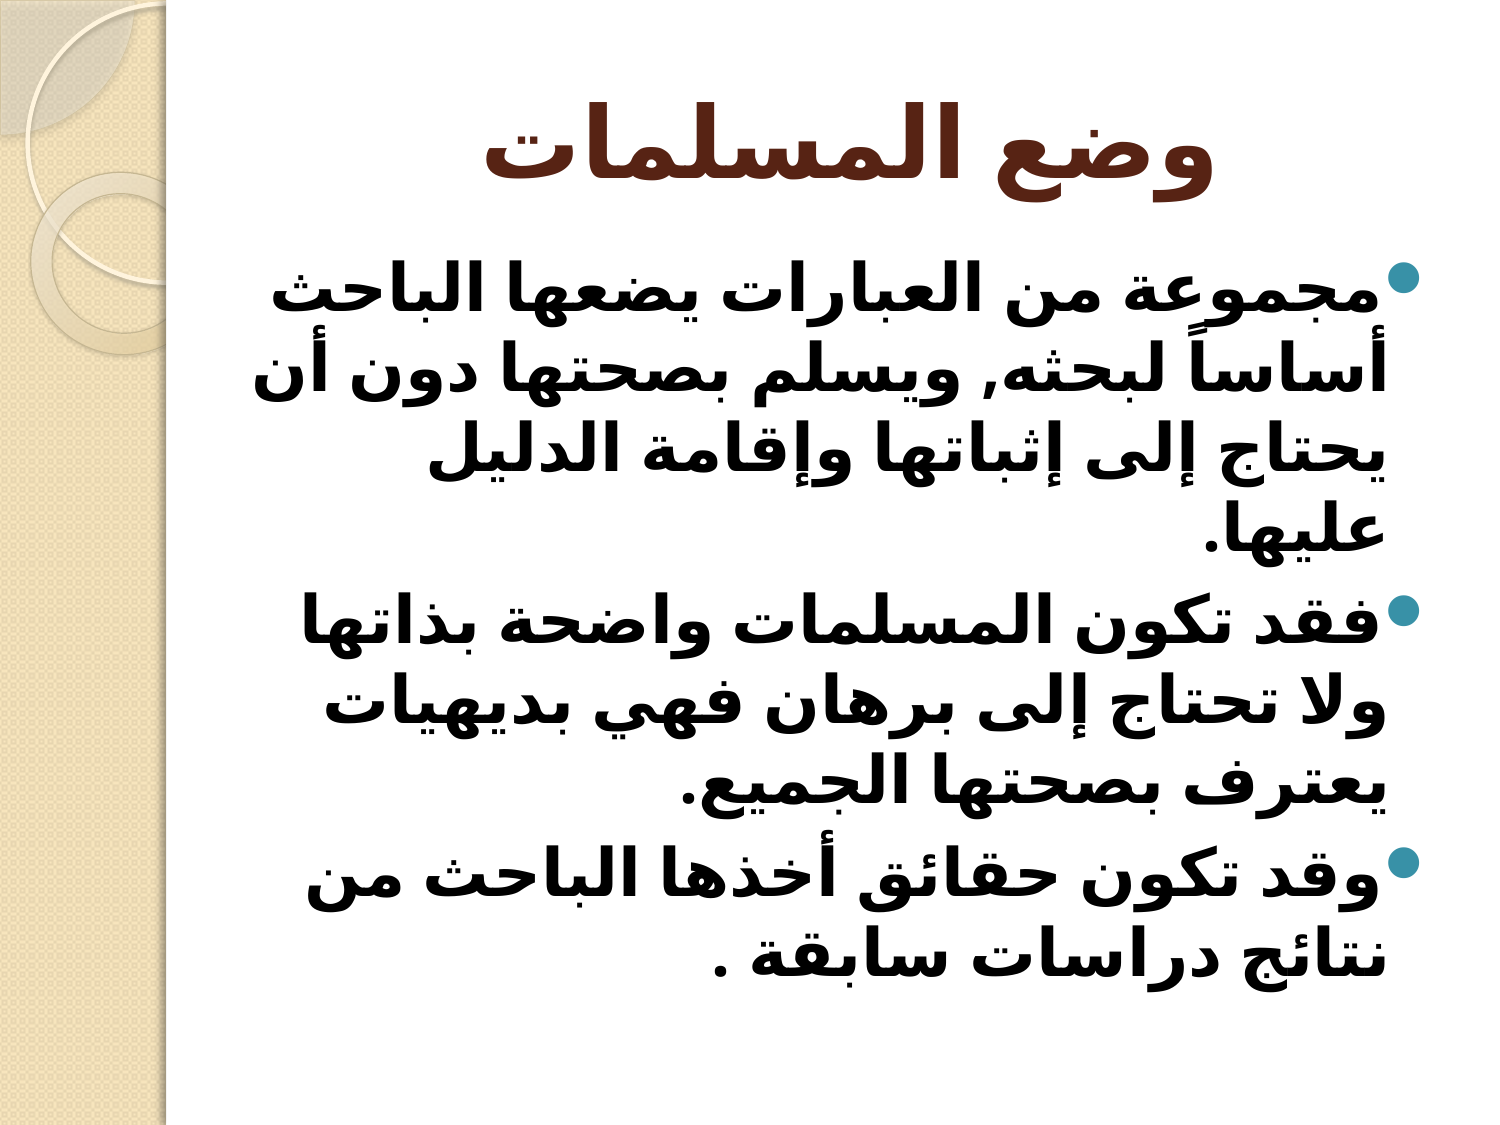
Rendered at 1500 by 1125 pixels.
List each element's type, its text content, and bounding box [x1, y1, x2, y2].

list مجموعة من العبارات يضعها الباحث أساساً لبحثه, ويسلم بصحتها دون أن يحتاج إلى إثباتها وإقامة الدليل عليها. فقد تكون المسلمات واضحة بذاتها ولا تحتاج إلى برهان فهي بديهيات يعترف بصحتها الجميع. وقد تكون حقائق أخذها الباحث من نتائج دراسات سابقة . [235, 237, 1466, 1025]
title وضع المسلمات [235, 45, 1466, 233]
